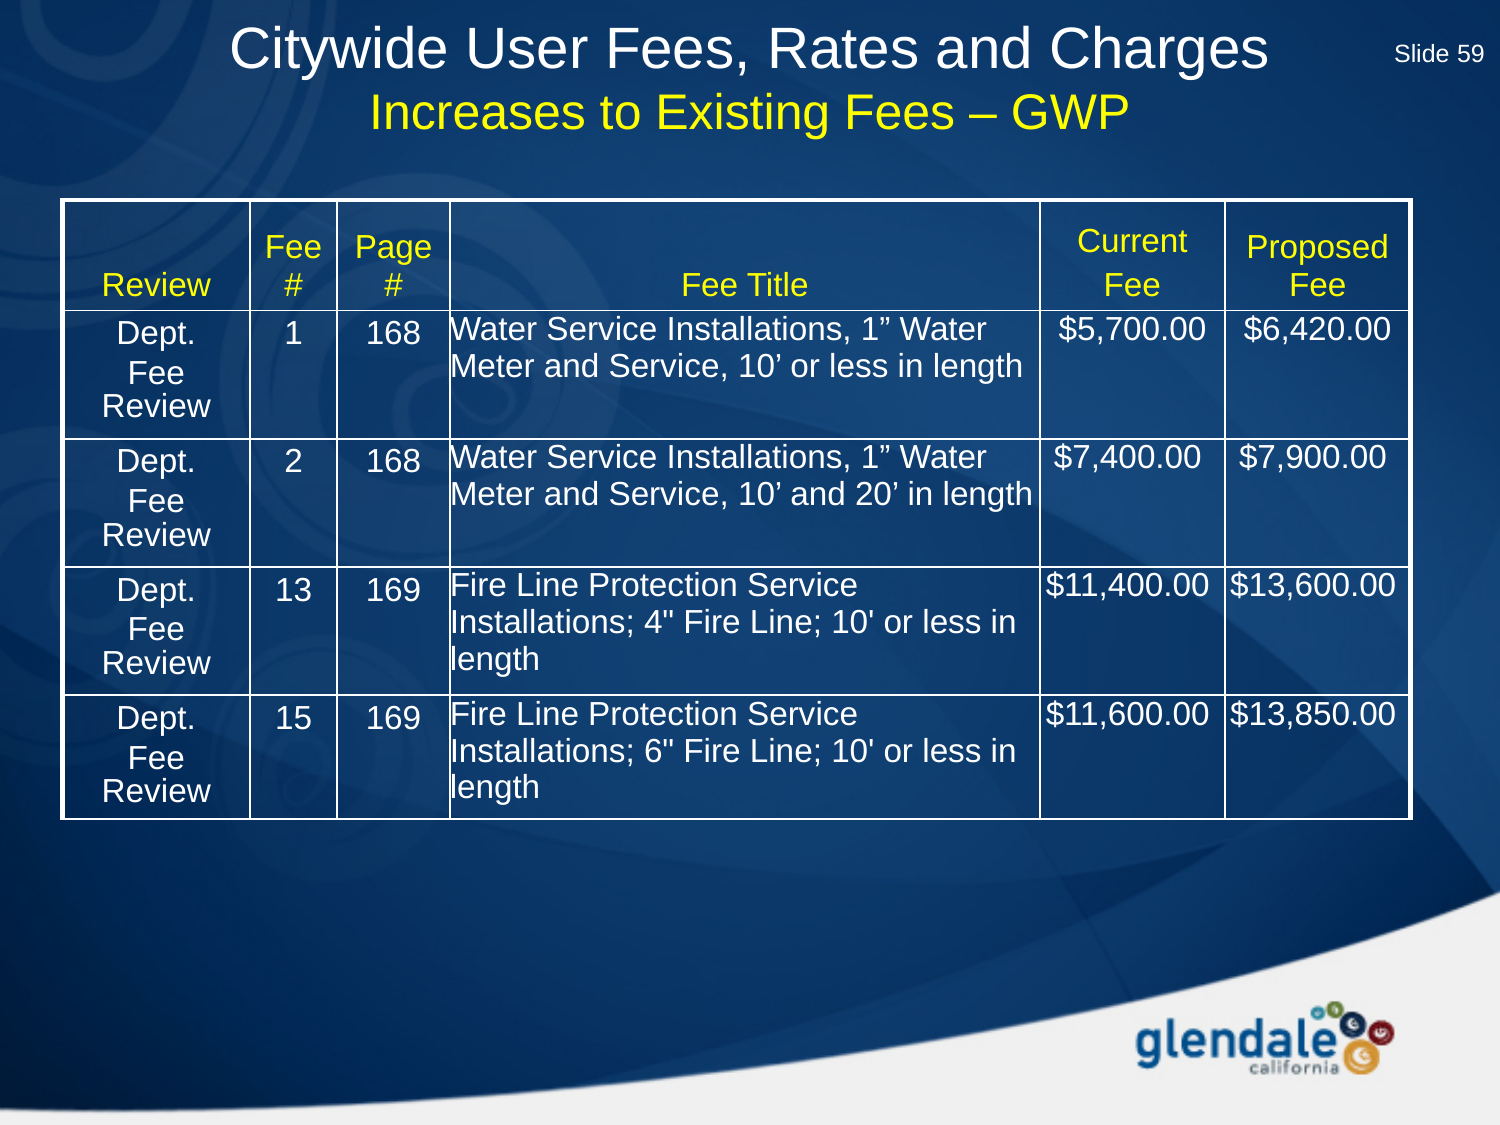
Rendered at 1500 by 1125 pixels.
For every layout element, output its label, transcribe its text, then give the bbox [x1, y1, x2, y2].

table_cell 15 [251, 696, 336, 818]
table_cell $7,900.00 [1226, 440, 1408, 566]
table_cell 168 [338, 440, 449, 566]
table_header Fee Title [451, 202, 1039, 310]
table_cell 168 [338, 311, 449, 438]
table_header Page # [338, 202, 449, 310]
slide_number Slide 59 [1425, 0, 1500, 75]
table_cell $6,420.00 [1226, 311, 1408, 438]
table_cell 13 [251, 568, 336, 694]
table_cell $13,850.00 [1226, 696, 1408, 818]
table_cell $7,400.00 [1041, 440, 1224, 566]
table_cell 169 [338, 696, 449, 818]
table_cell Fire Line Protection Service Installations; 4" Fire Line; 10' or less in length [451, 568, 1039, 694]
table_cell 169 [338, 568, 449, 694]
table_header Fee # [251, 202, 336, 310]
table_cell Dept. Fee Review [65, 311, 249, 438]
table_cell $11,400.00 [1041, 568, 1224, 694]
table_cell 1 [251, 311, 336, 438]
table_cell 2 [251, 440, 336, 566]
table_cell $5,700.00 [1041, 311, 1224, 438]
picture [0, 0, 1500, 1125]
table_cell Dept. Fee Review [65, 568, 249, 694]
text_box Citywide User Fees, Rates and Charges Increases to Existing Fees – GWP [74, 0, 1425, 150]
table_cell $11,600.00 [1041, 696, 1224, 818]
table_cell $13,600.00 [1226, 568, 1408, 694]
table_cell Water Service Installations, 1” Water Meter and Service, 10’ and 20’ in length [451, 440, 1039, 566]
table_cell Dept. Fee Review [65, 696, 249, 818]
table_cell Dept. Fee Review [65, 440, 249, 566]
table_header Review [65, 202, 249, 310]
table_header Current Fee [1041, 202, 1224, 310]
table_header Proposed Fee [1226, 202, 1408, 310]
table_cell Water Service Installations, 1” Water Meter and Service, 10’ or less in length [451, 311, 1039, 438]
table_cell Fire Line Protection Service Installations; 6" Fire Line; 10' or less in length [451, 696, 1039, 818]
